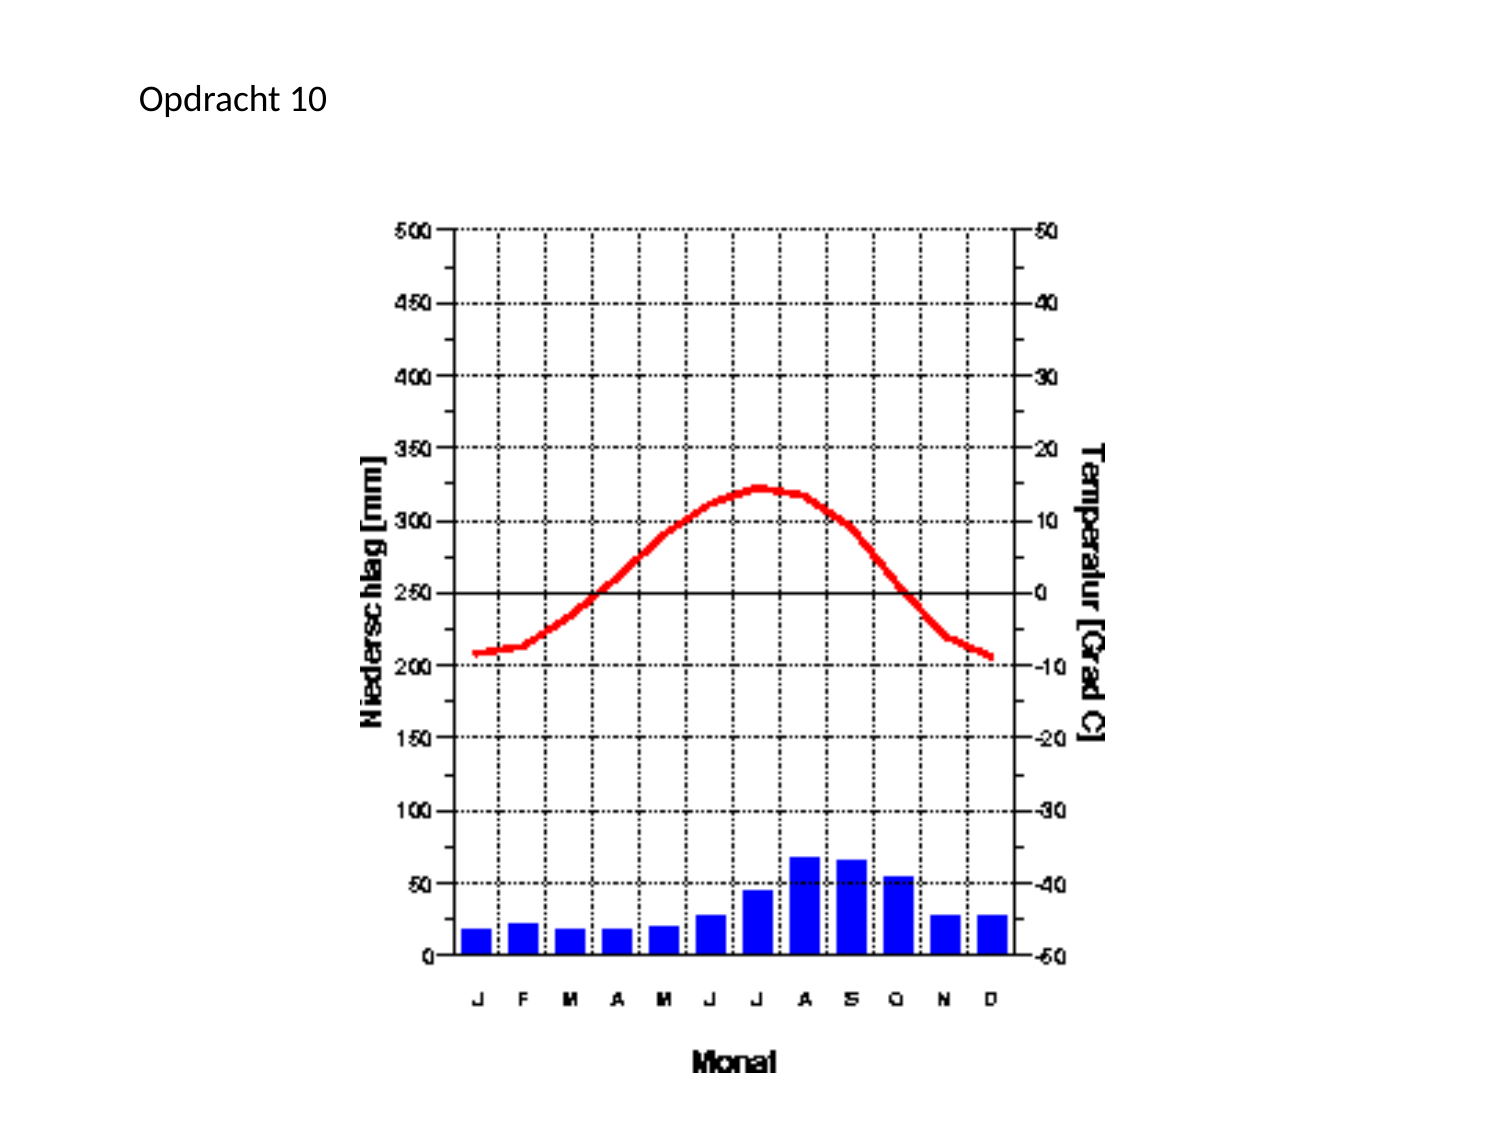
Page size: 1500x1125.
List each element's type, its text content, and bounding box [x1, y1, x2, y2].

picture [359, 30, 1105, 1073]
text_box Opdracht 10 [123, 66, 354, 127]
